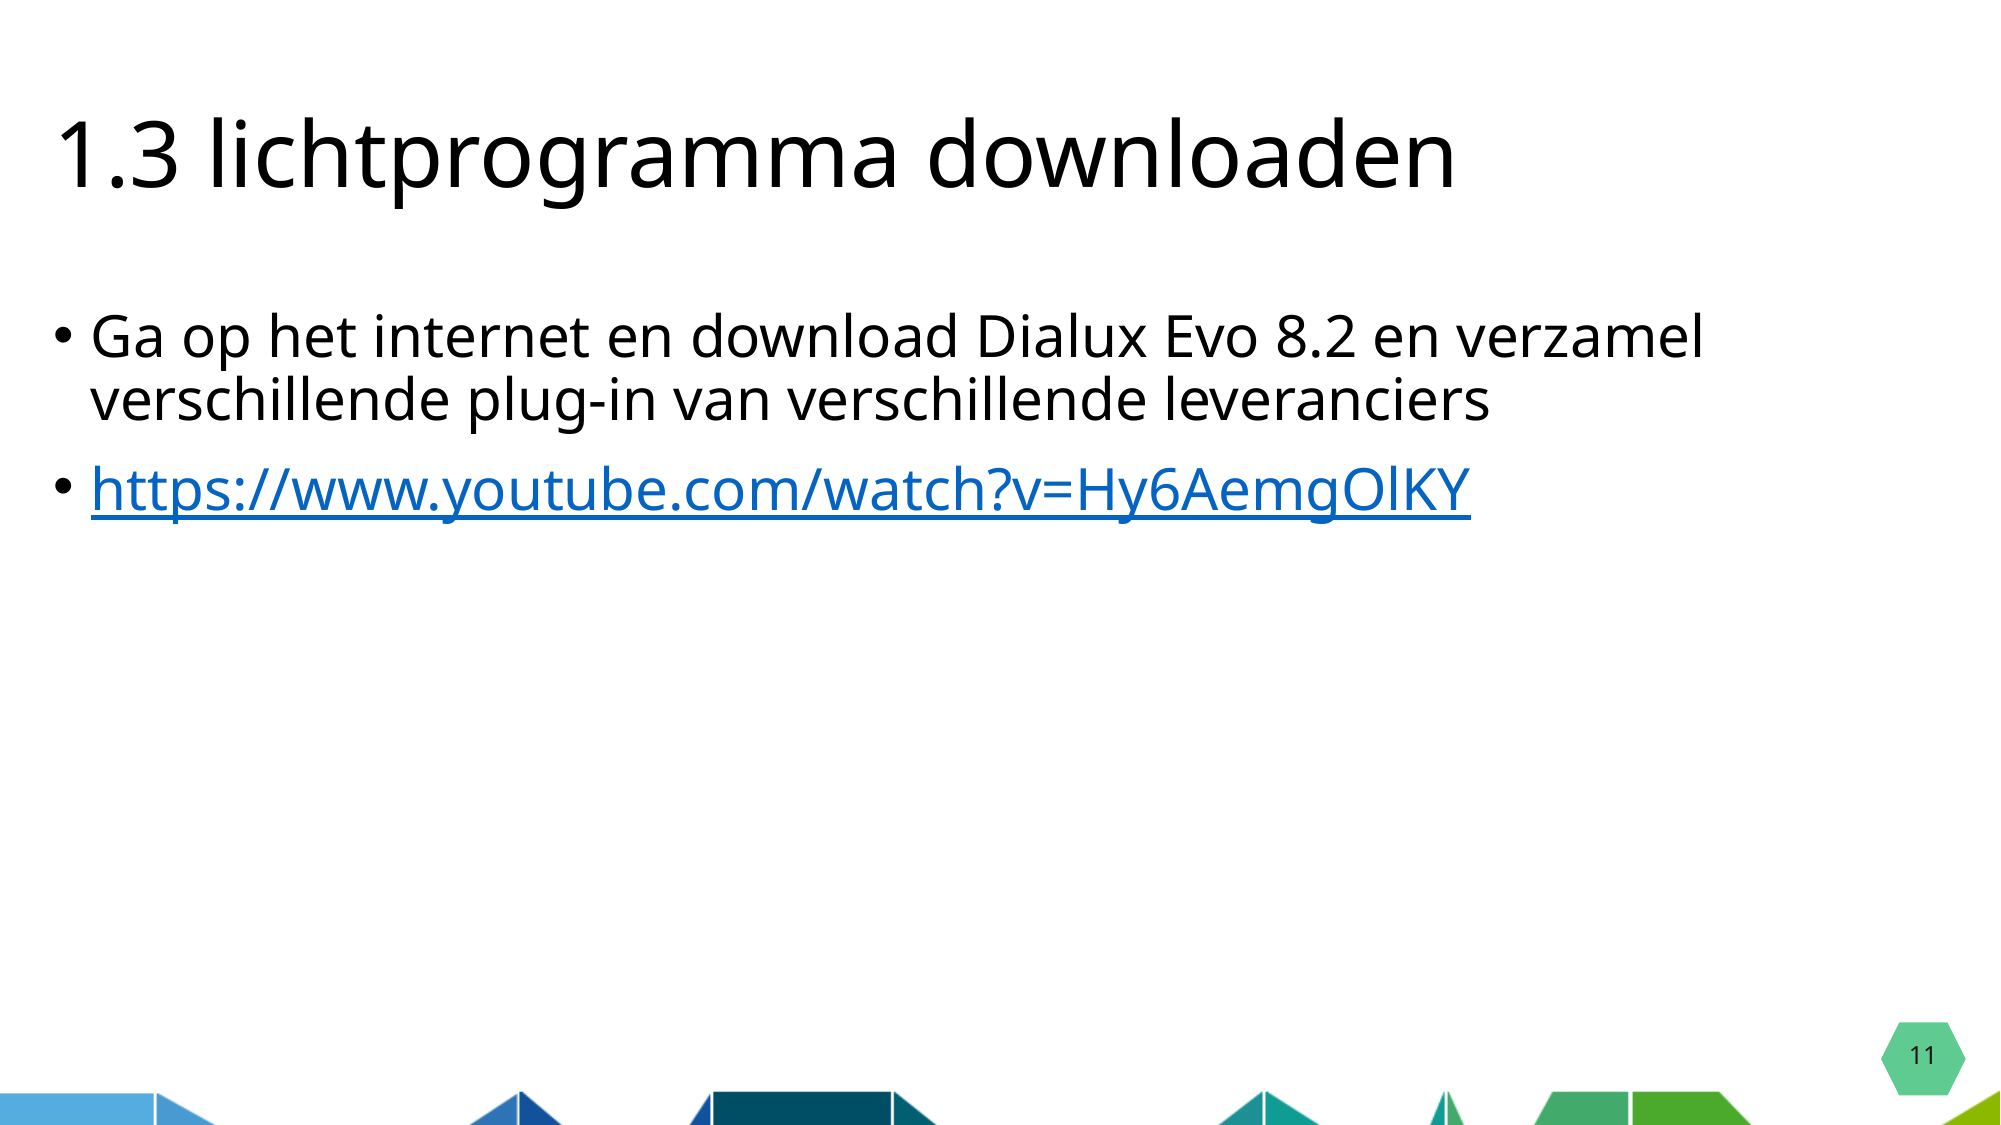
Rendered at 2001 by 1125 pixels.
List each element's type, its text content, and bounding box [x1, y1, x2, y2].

slide_number 11 [1884, 1026, 1962, 1087]
title 1.3 lichtprogramma downloaden [38, 38, 1962, 278]
list Ga op het internet en download Dialux Evo 8.2 en verzamel verschillende plug-in van verschillende leveranciers https://www.youtube.com/watch?v=Hy6AemgOlKY [38, 299, 1962, 1014]
picture [0, 1086, 2000, 1125]
